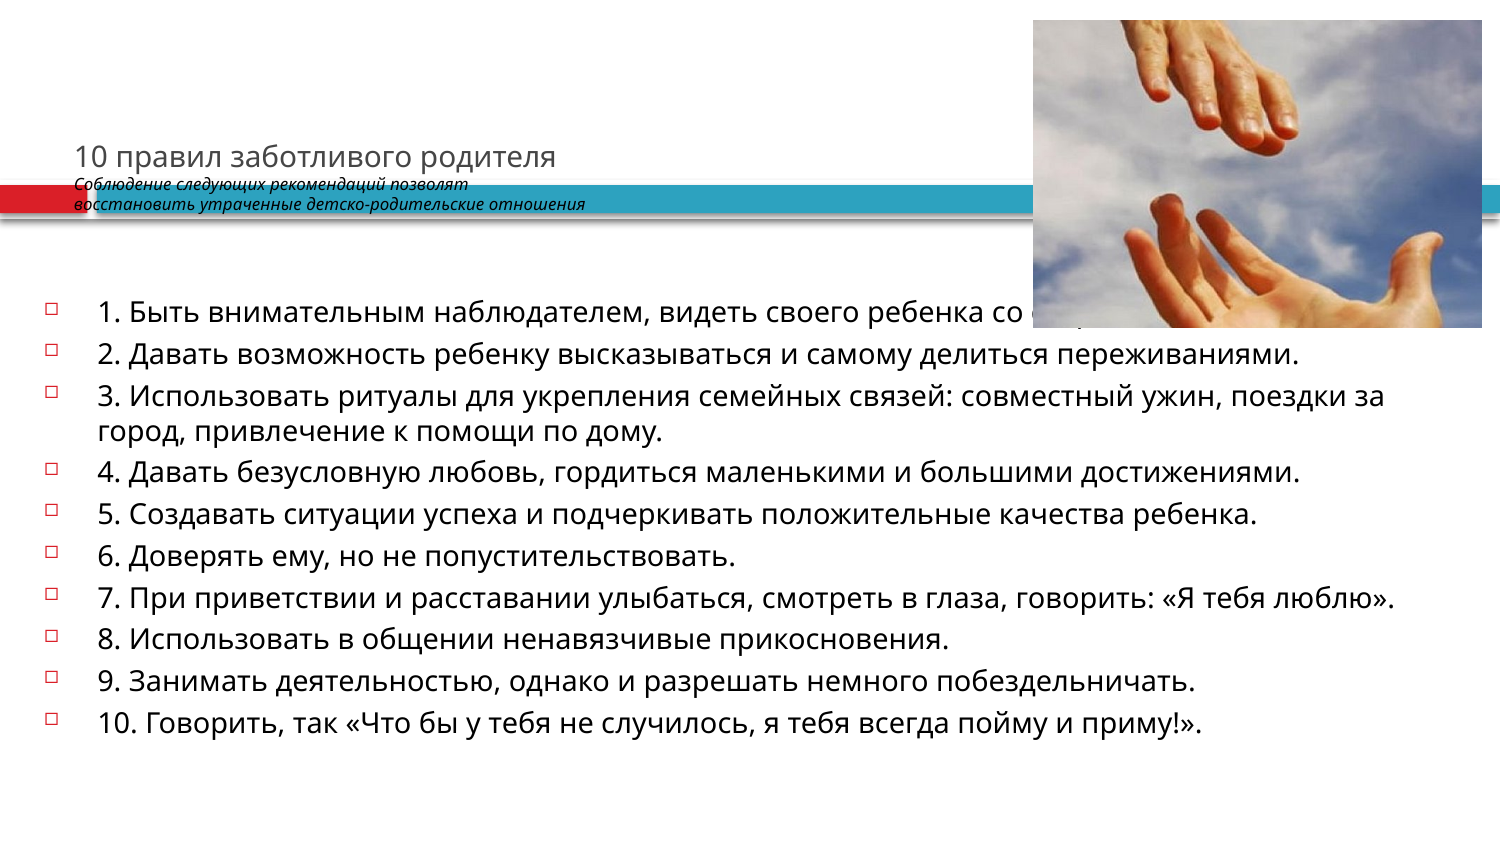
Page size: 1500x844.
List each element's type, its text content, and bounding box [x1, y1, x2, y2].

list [1033, 19, 1483, 328]
title 10 правил заботливого родителя Соблюдение следующих рекомендаций позволят восстановить утраченные детско-родительские отношения [29, 20, 1032, 244]
list 1. Быть внимательным наблюдателем, видеть своего ребенка со стороны. 2. Давать возможность ребенку высказываться и самому делиться переживаниями. 3. Использовать ритуалы для укрепления семейных связей: совместный ужин, поездки за город, привлечение к помощи по дому. 4. Давать безусловную любовь, гордиться маленькими и большими достижениями. 5. Создавать ситуации успеха и подчеркивать положительные качества ребенка. 6. Доверять ему, но не попустительствовать. 7. При приветствии и расставании улыбаться, смотреть в глаза, говорить: «Я тебя люблю». 8. Использовать в общении ненавязчивые прикосновения. 9. Занимать деятельностью, однако и разрешать немного побездельничать. 10. Говорить, так «Что бы у тебя не случилось, я тебя всегда пойму и приму!». [29, 244, 1412, 781]
